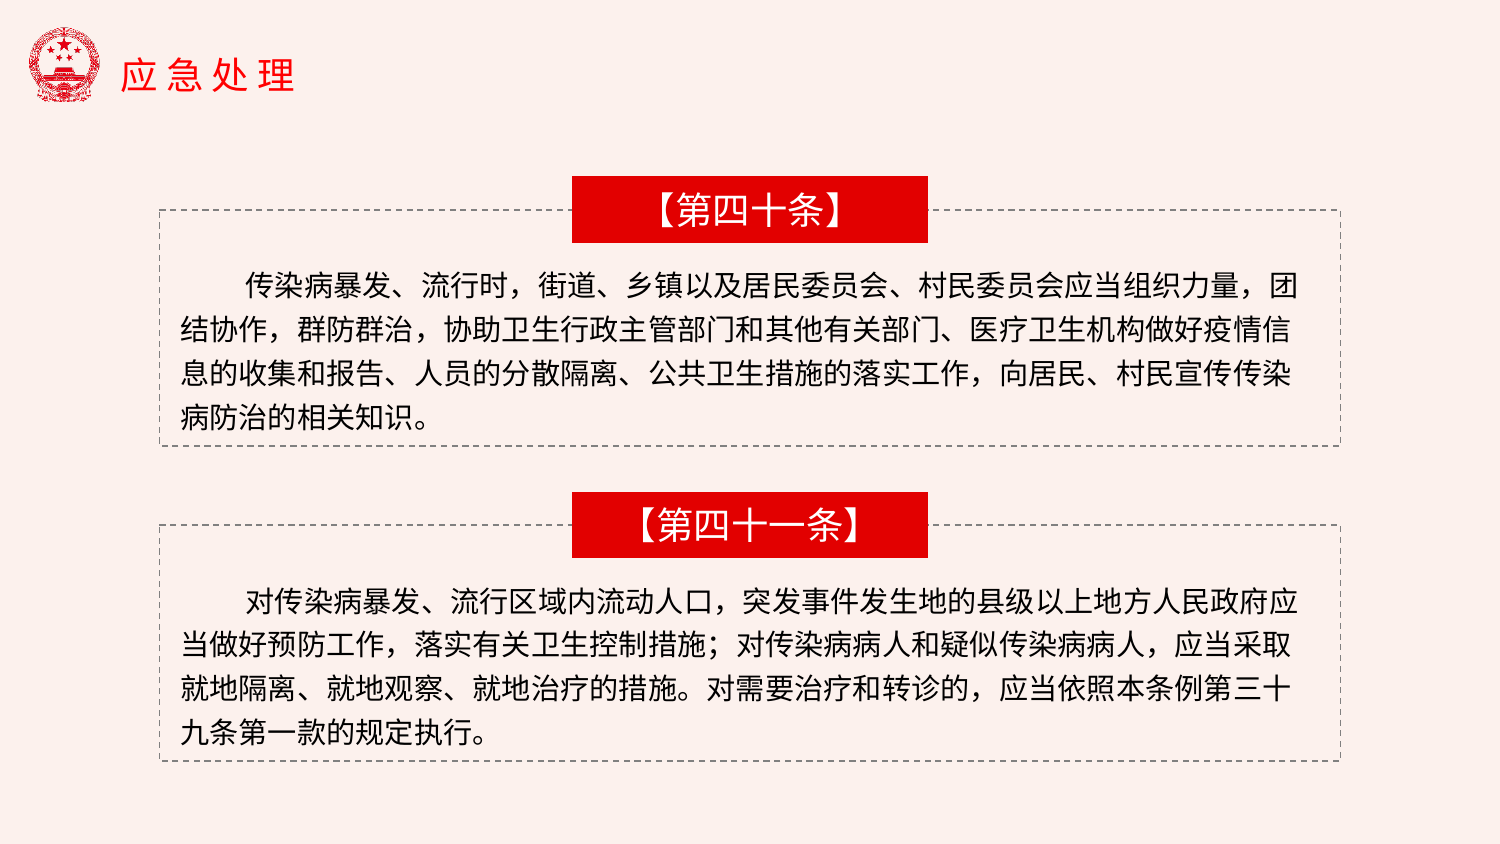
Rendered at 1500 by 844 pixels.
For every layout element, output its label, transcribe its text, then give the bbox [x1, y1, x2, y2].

text_box 【第四十条】 [572, 176, 928, 243]
text_box [158, 209, 1342, 447]
text_box 对传染病暴发、流行区域内流动人口，突发事件发生地的县级以上地方人民政府应当做好预防工作，落实有关卫生控制措施；对传染病病人和疑似传染病病人，应当采取就地隔离、就地观察、就地治疗的措施。对需要治疗和转诊的，应当依照本条例第三十九条第一款的规定执行。 [168, 568, 1332, 755]
text_box [158, 524, 1342, 762]
picture [25, 24, 105, 108]
text_box 【第四十一条】 [572, 491, 928, 558]
text_box 传染病暴发、流行时，街道、乡镇以及居民委员会、村民委员会应当组织力量，团结协作，群防群治，协助卫生行政主管部门和其他有关部门、医疗卫生机构做好疫情信息的收集和报告、人员的分散隔离、公共卫生措施的落实工作，向居民、村民宣传传染病防治的相关知识。 [168, 253, 1332, 440]
